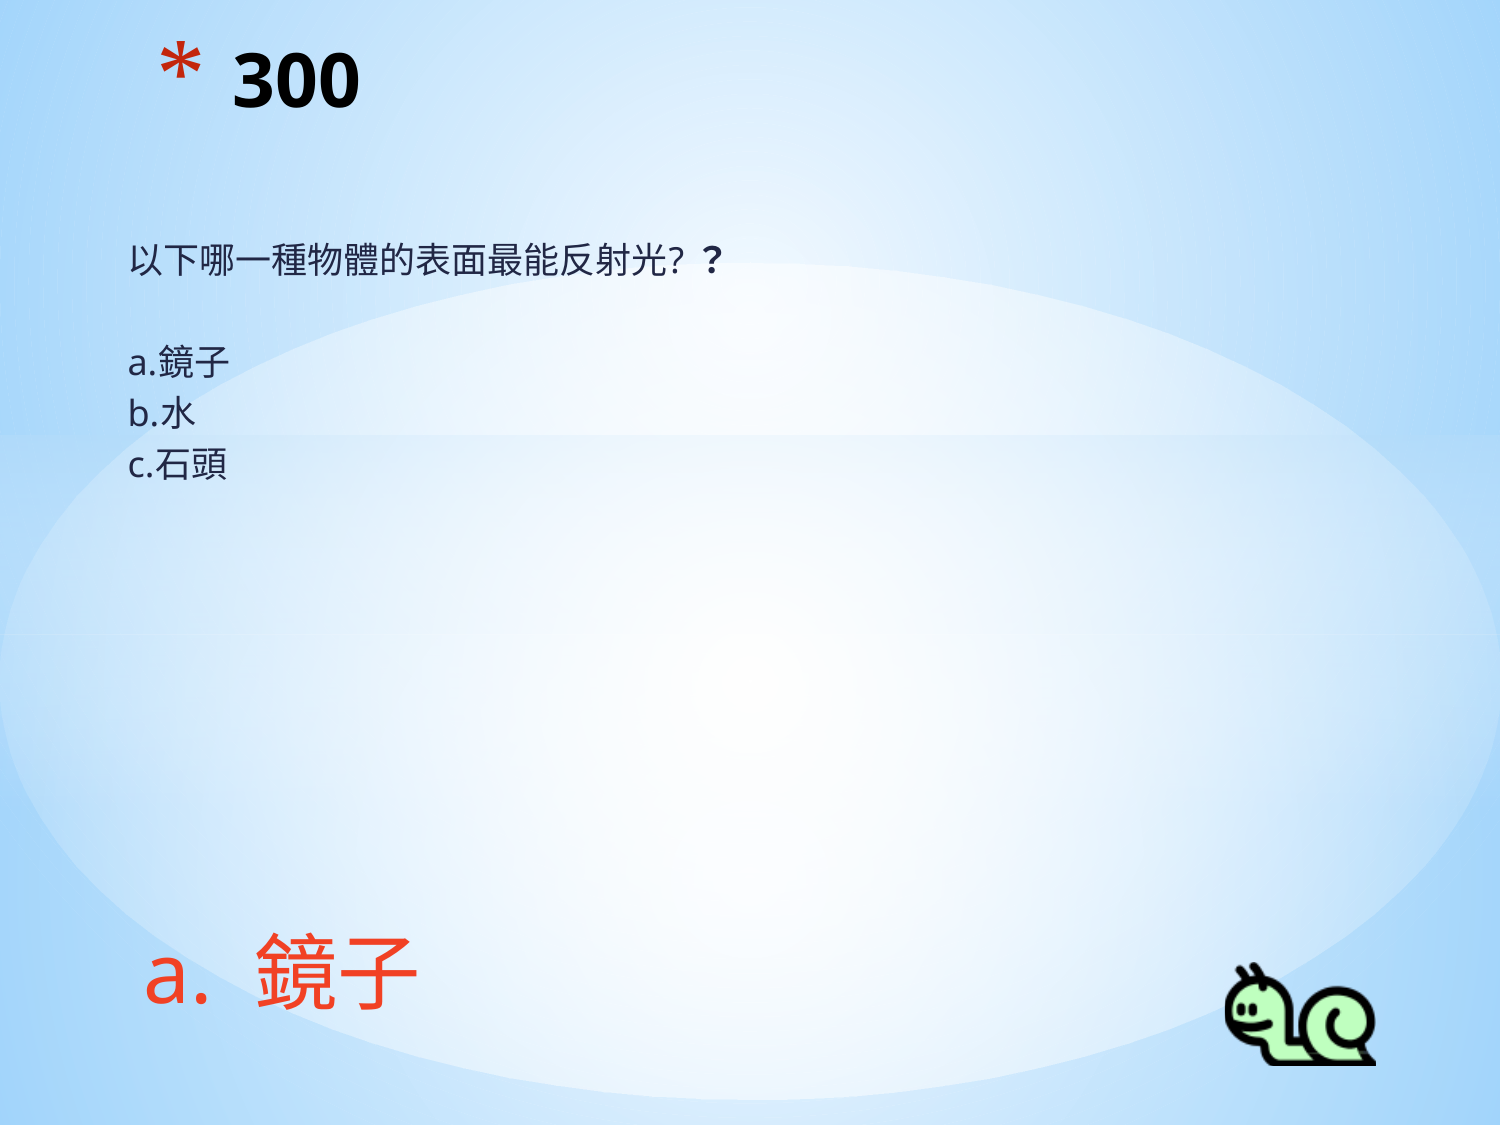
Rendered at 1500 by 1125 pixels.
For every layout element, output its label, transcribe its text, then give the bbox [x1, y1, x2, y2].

text_box a. 鏡子 [128, 912, 436, 1088]
subtitle 以下哪一種物體的表面最能反射光? ？ a.鏡子 b.水 c.石頭 [112, 200, 1438, 500]
title 300 [112, 24, 650, 188]
picture [1224, 962, 1377, 1067]
